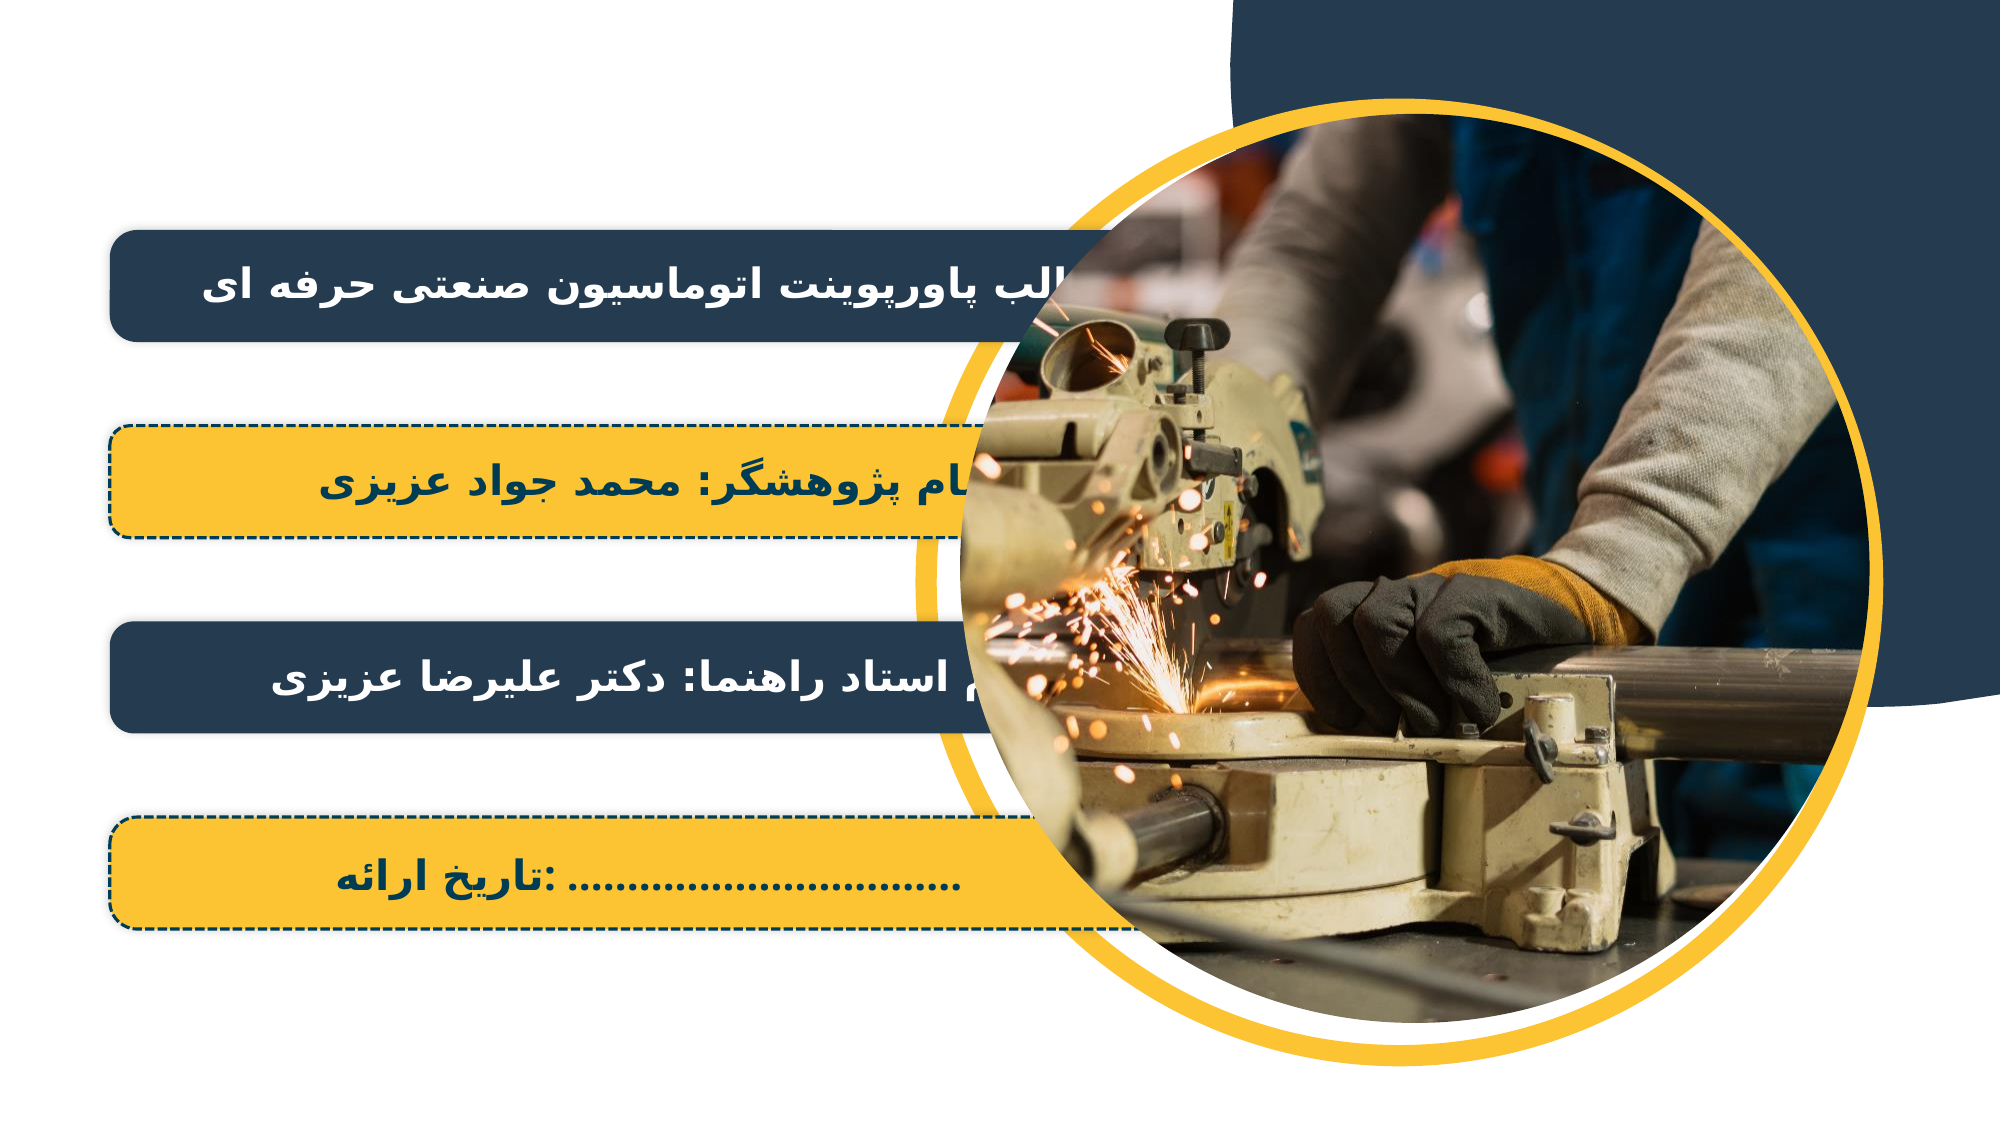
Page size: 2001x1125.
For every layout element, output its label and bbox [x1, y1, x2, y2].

text_box [109, 229, 960, 930]
picture [960, 113, 1870, 1023]
